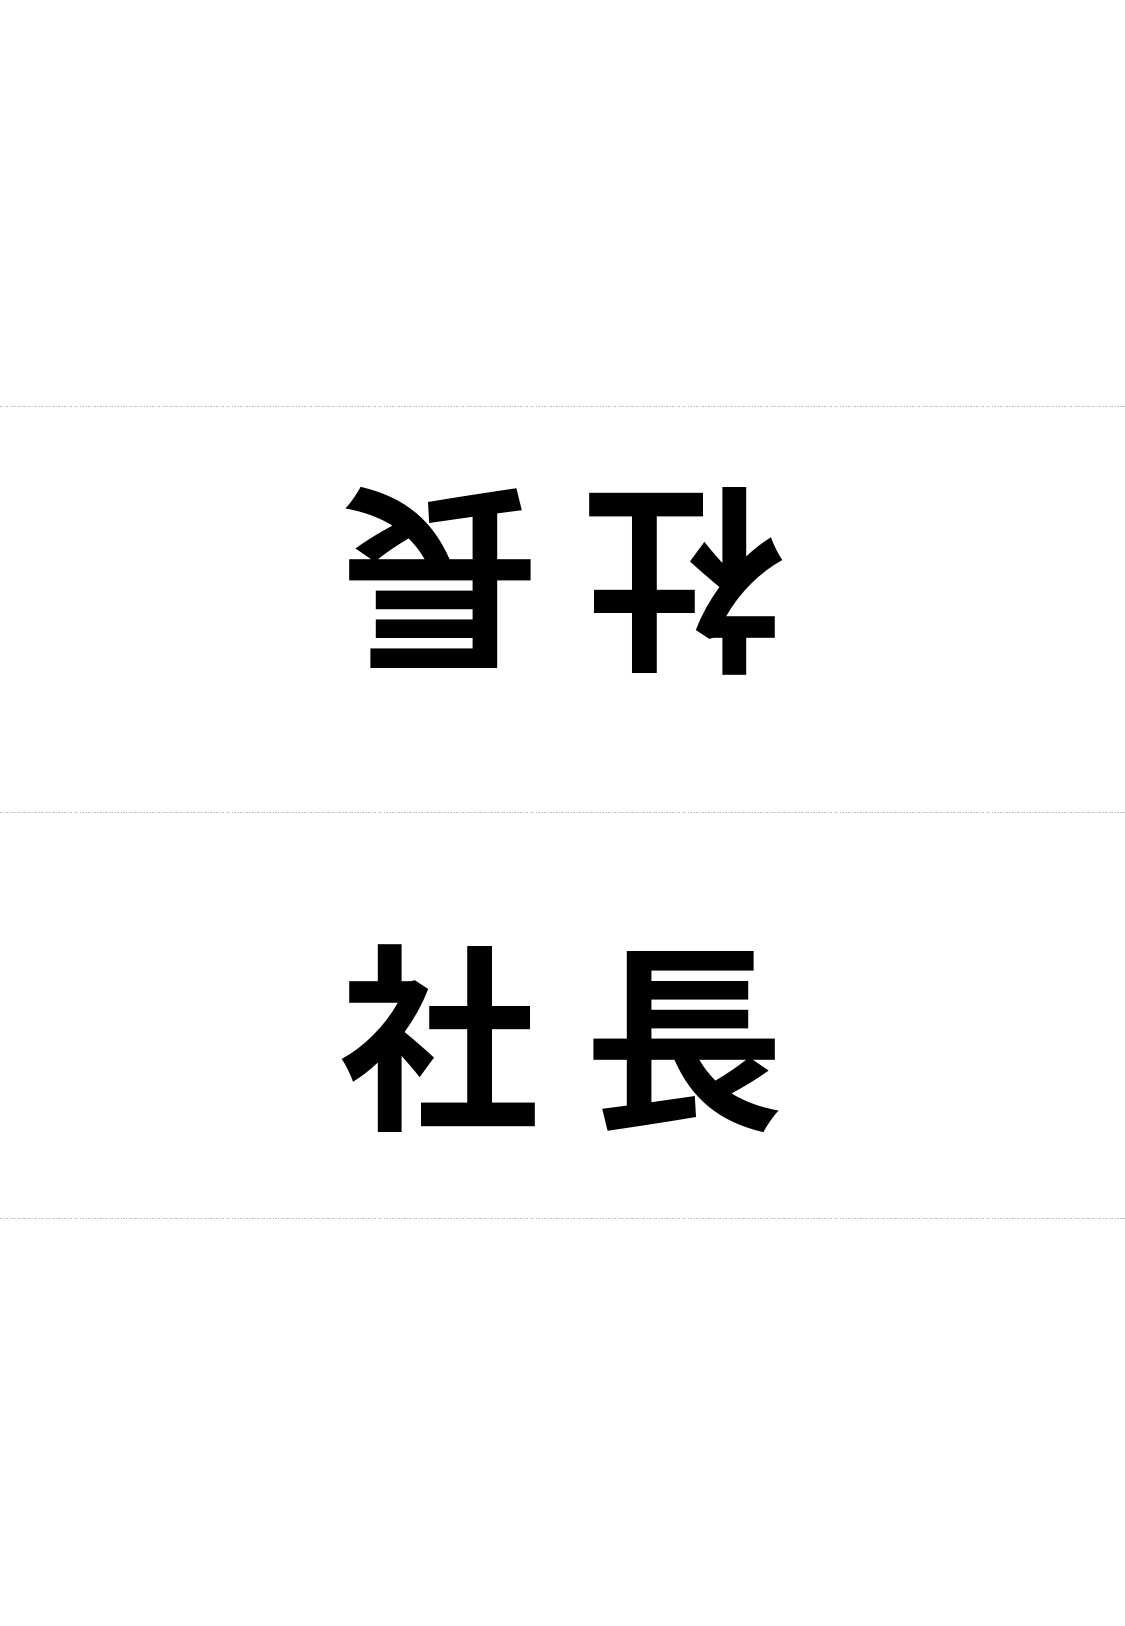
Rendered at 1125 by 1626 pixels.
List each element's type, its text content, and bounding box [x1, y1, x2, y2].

text_box 社 長 [324, 907, 801, 1162]
text_box 社 長 [325, 457, 801, 713]
